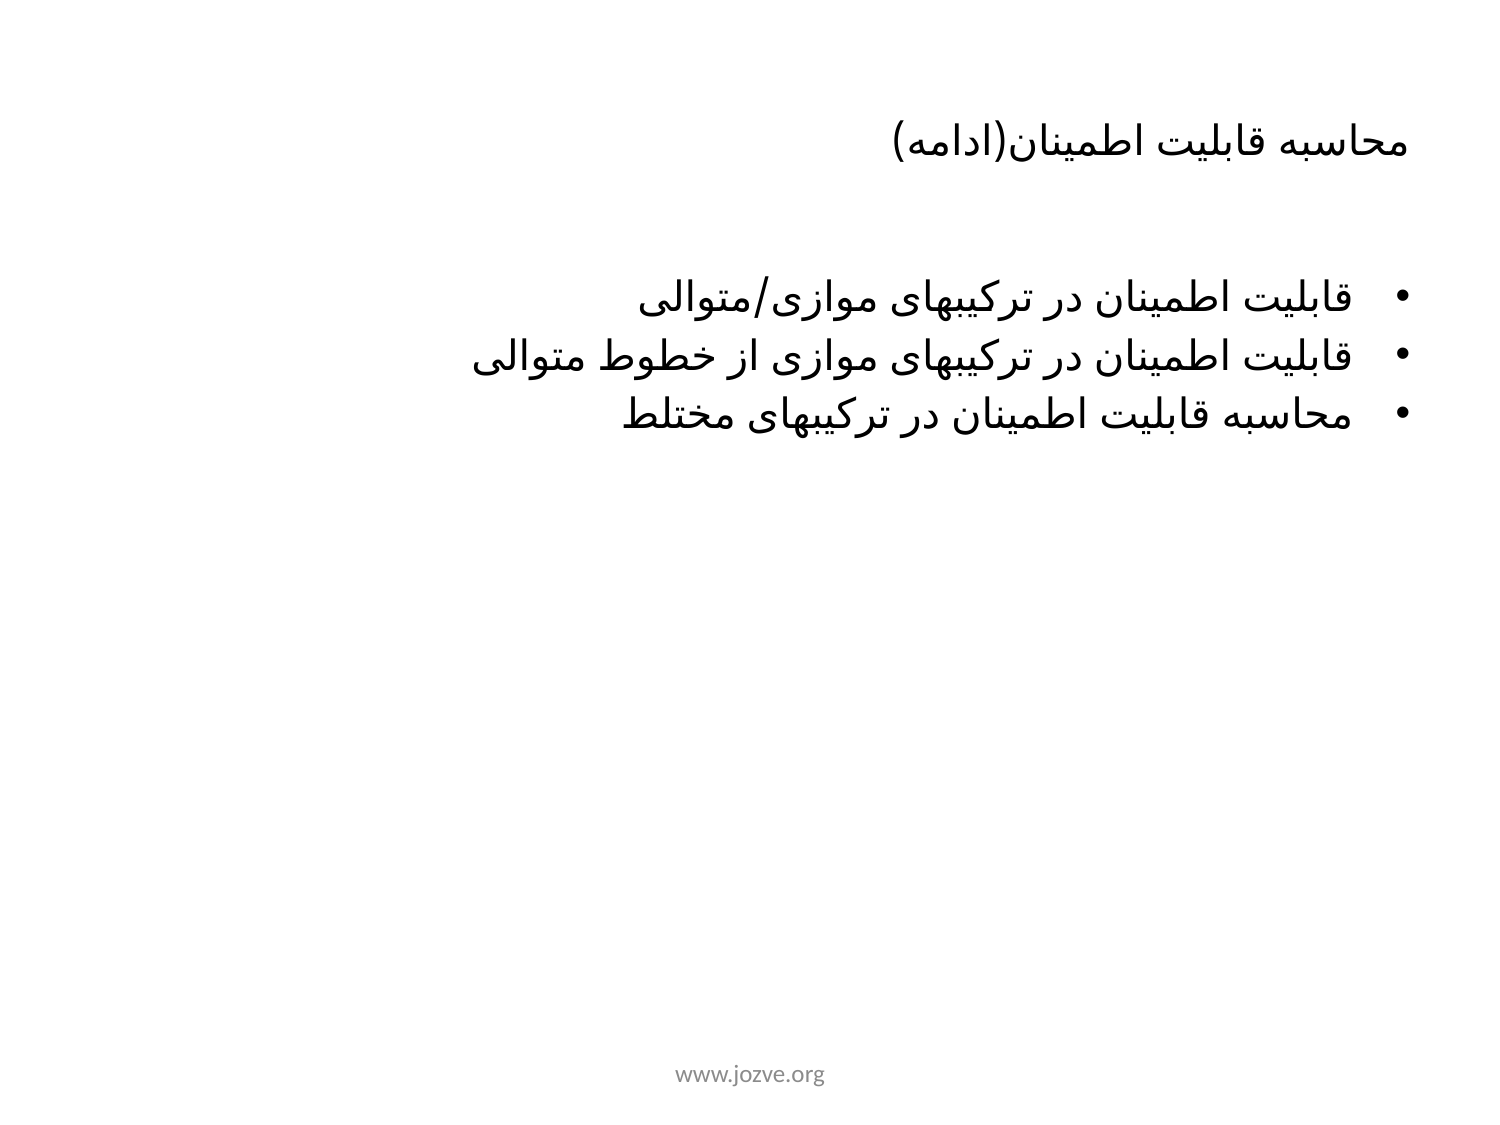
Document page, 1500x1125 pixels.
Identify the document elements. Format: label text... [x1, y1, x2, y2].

list قابلیت اطمینان در ترکیبهای موازی/متوالی قابلیت اطمینان در ترکیبهای موازی از خطوط متوالی محاسبه قابلیت اطمینان در ترکیبهای مختلط [75, 262, 1425, 1005]
title محاسبه قابلیت اطمینان(ادامه) [75, 45, 1425, 233]
footer www.jozve.org [512, 1042, 988, 1103]
